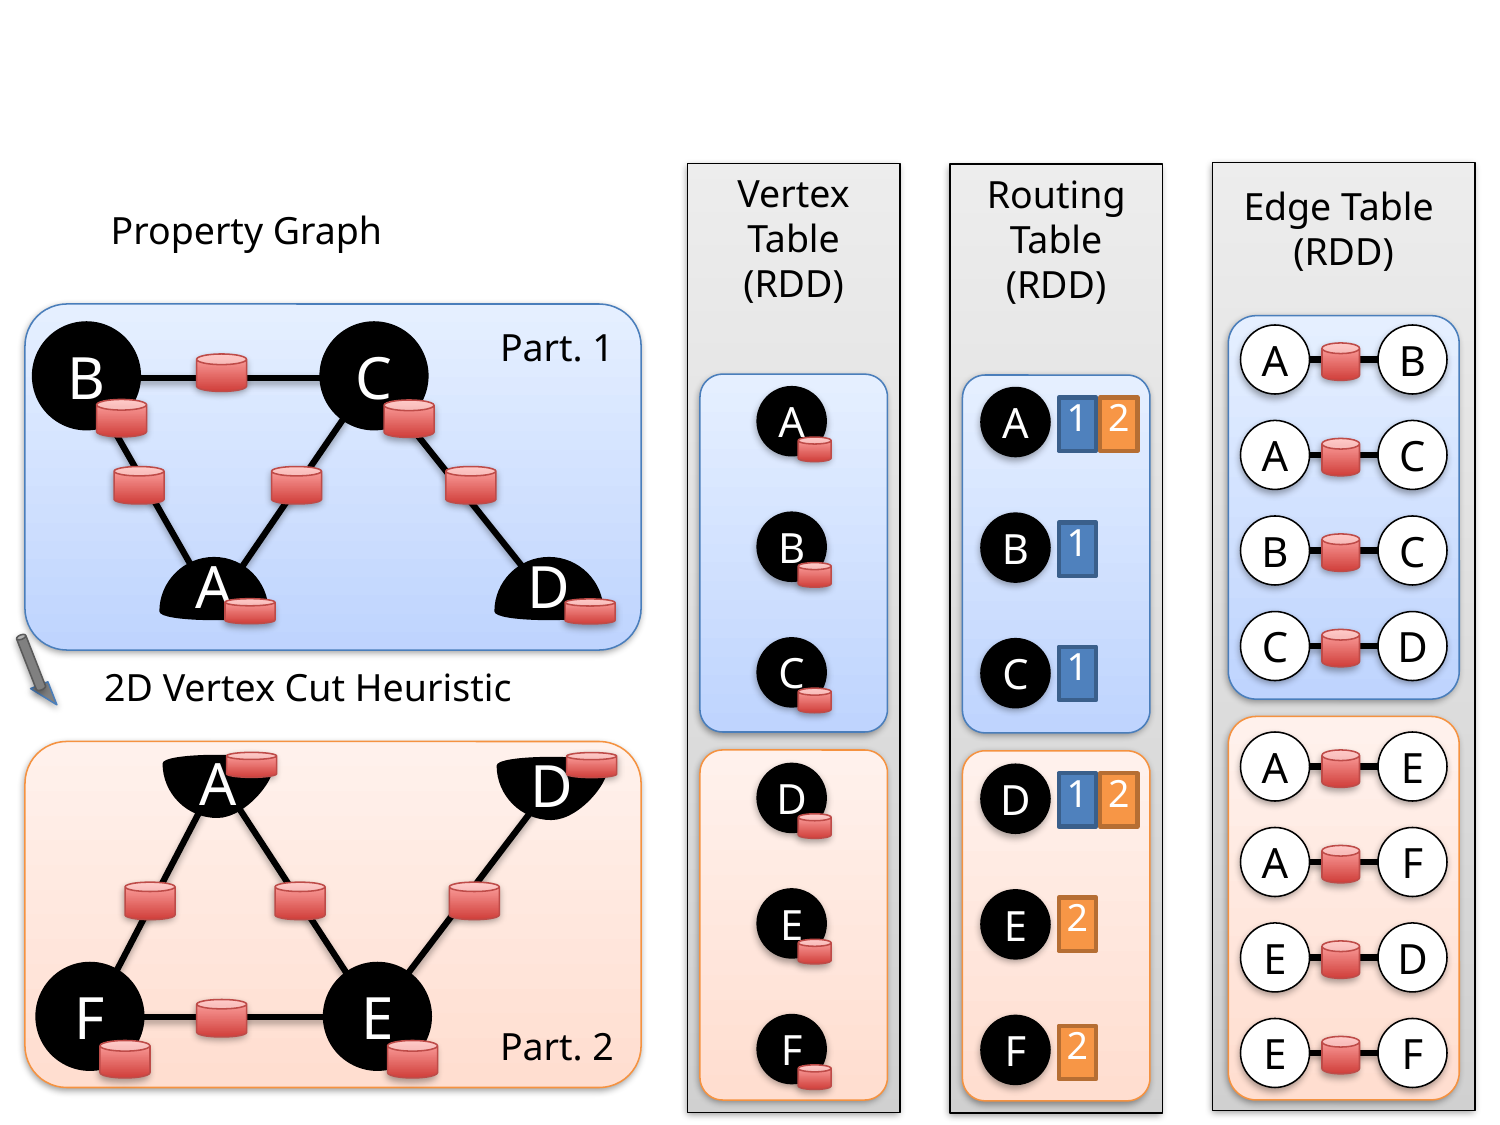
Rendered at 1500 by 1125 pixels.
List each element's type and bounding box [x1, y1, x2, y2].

text_box [24, 162, 1476, 1114]
